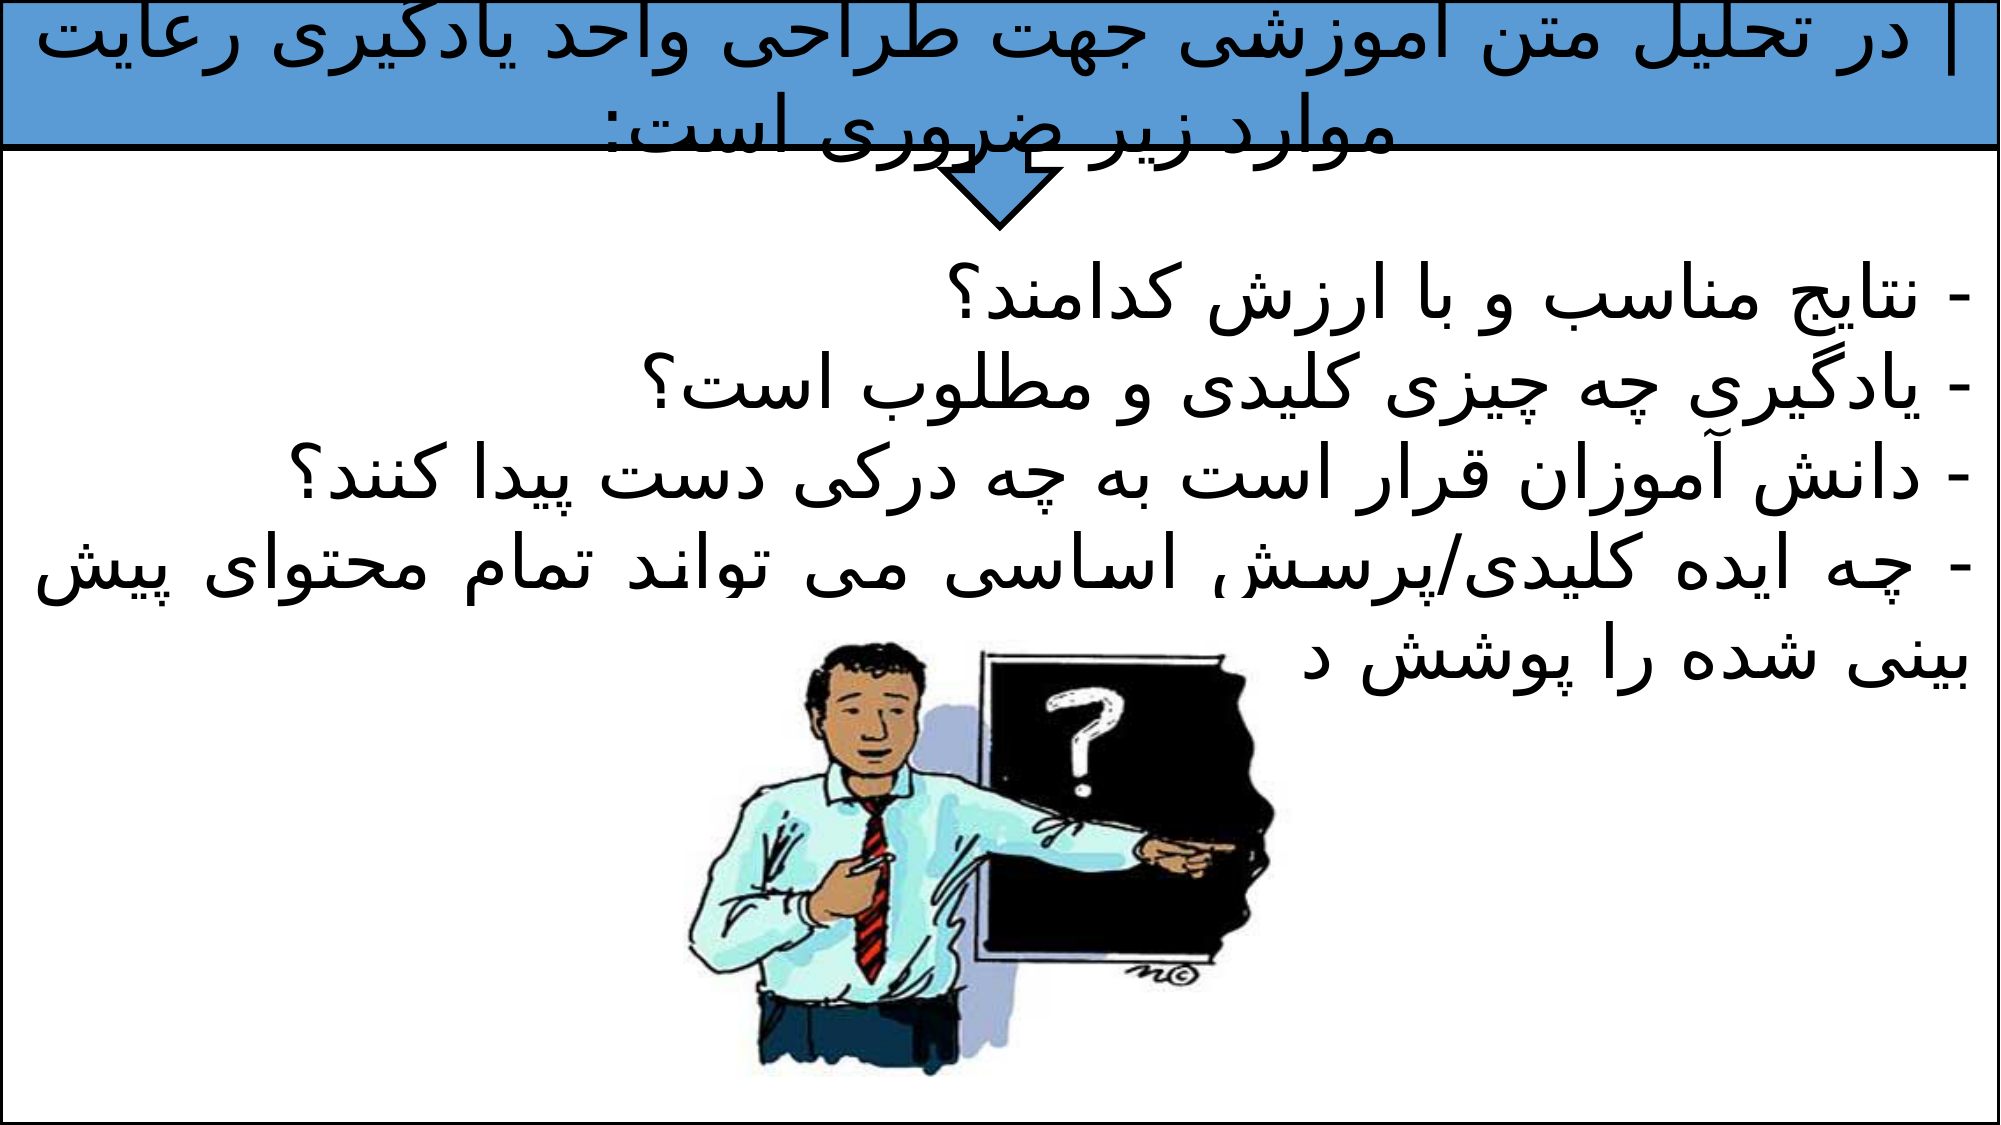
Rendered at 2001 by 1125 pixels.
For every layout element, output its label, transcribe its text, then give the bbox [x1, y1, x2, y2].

picture [683, 598, 1299, 1084]
text_box | در تحلیل متن آموزشی جهت طراحی واحد یادگیری رعایت موارد زیر ضروری است: [0, 0, 2000, 229]
text_box [0, 149, 2000, 1125]
text_box - نتایج مناسب و با ارزش کدامند؟ - یادگیری چه چیزی کلیدی و مطلوب است؟ - دانش آموزان قرار است به چه درکی دست پیدا کنند؟ - چه ایده کلیدی/پرسش اساسی می تواند تمام محتوای پیش بینی شده را پوشش دهد؟ [12, 235, 1989, 701]
